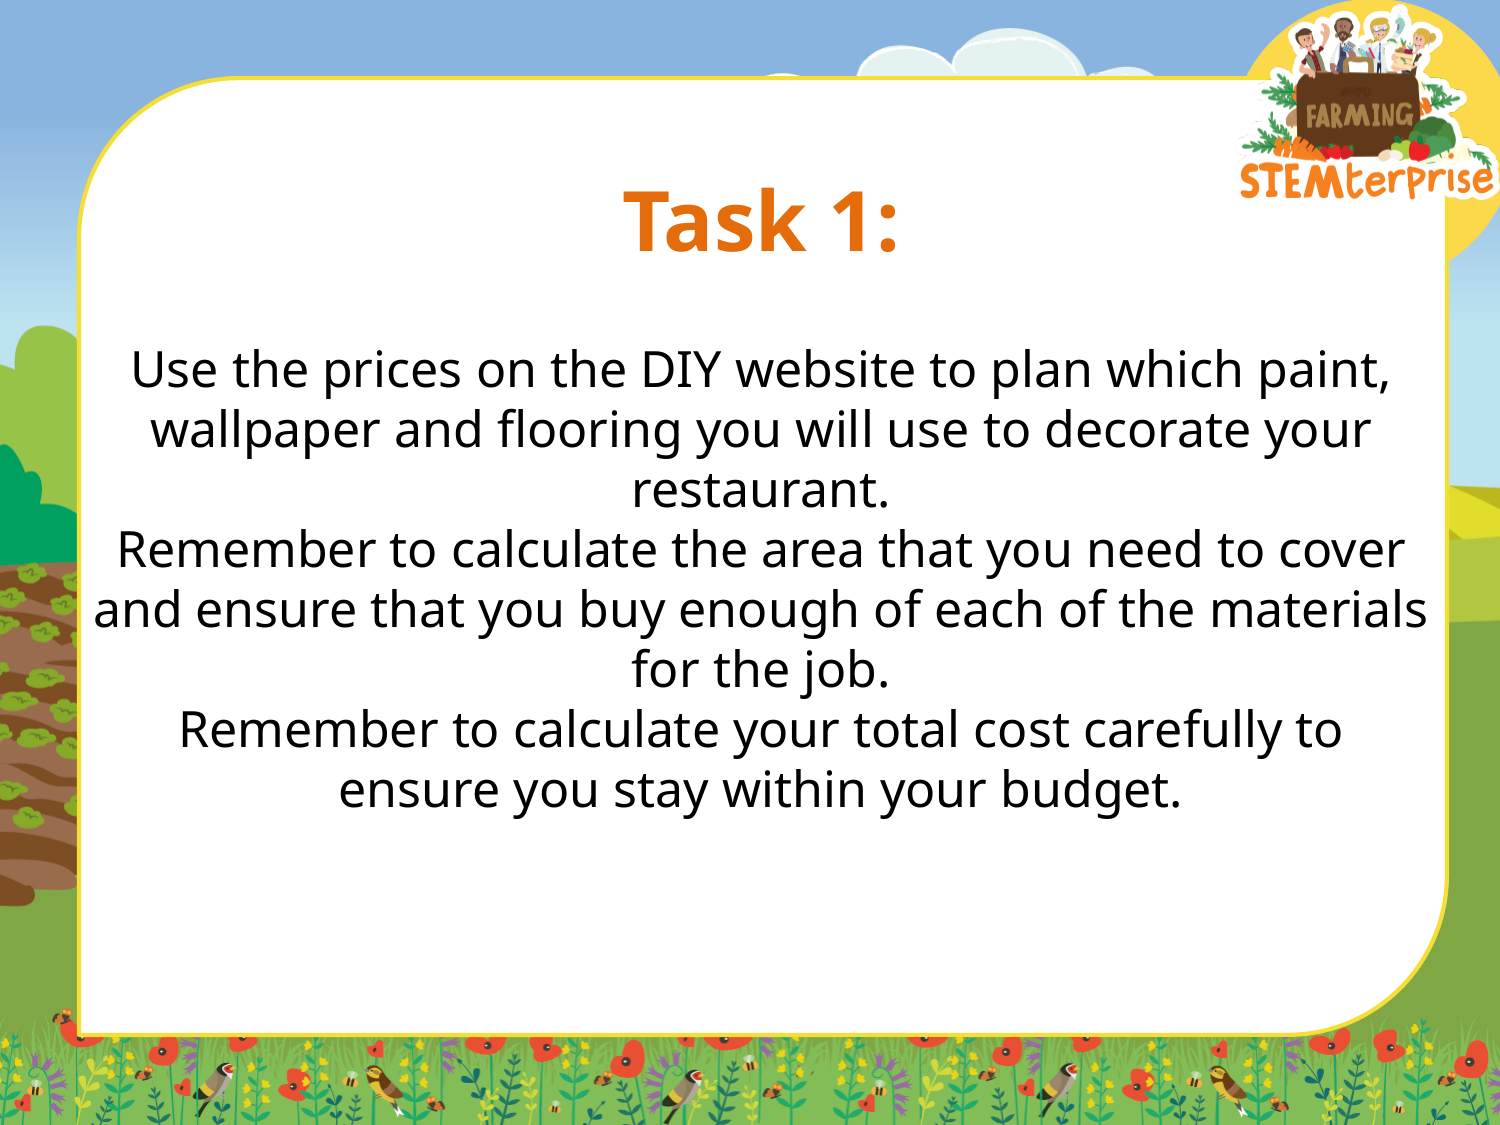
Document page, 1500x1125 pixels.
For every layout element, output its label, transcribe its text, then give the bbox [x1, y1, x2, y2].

text_box Task 1: Use the prices on the DIY website to plan which paint, wallpaper and flooring you will use to decorate your restaurant. Remember to calculate the area that you need to cover and ensure that you buy enough of each of the materials for the job. Remember to calculate your total cost carefully to ensure you stay within your budget. [77, 160, 1446, 1125]
picture [0, 0, 1500, 1125]
text_box [1446, 214, 1450, 907]
text_box [96, 76, 1228, 160]
